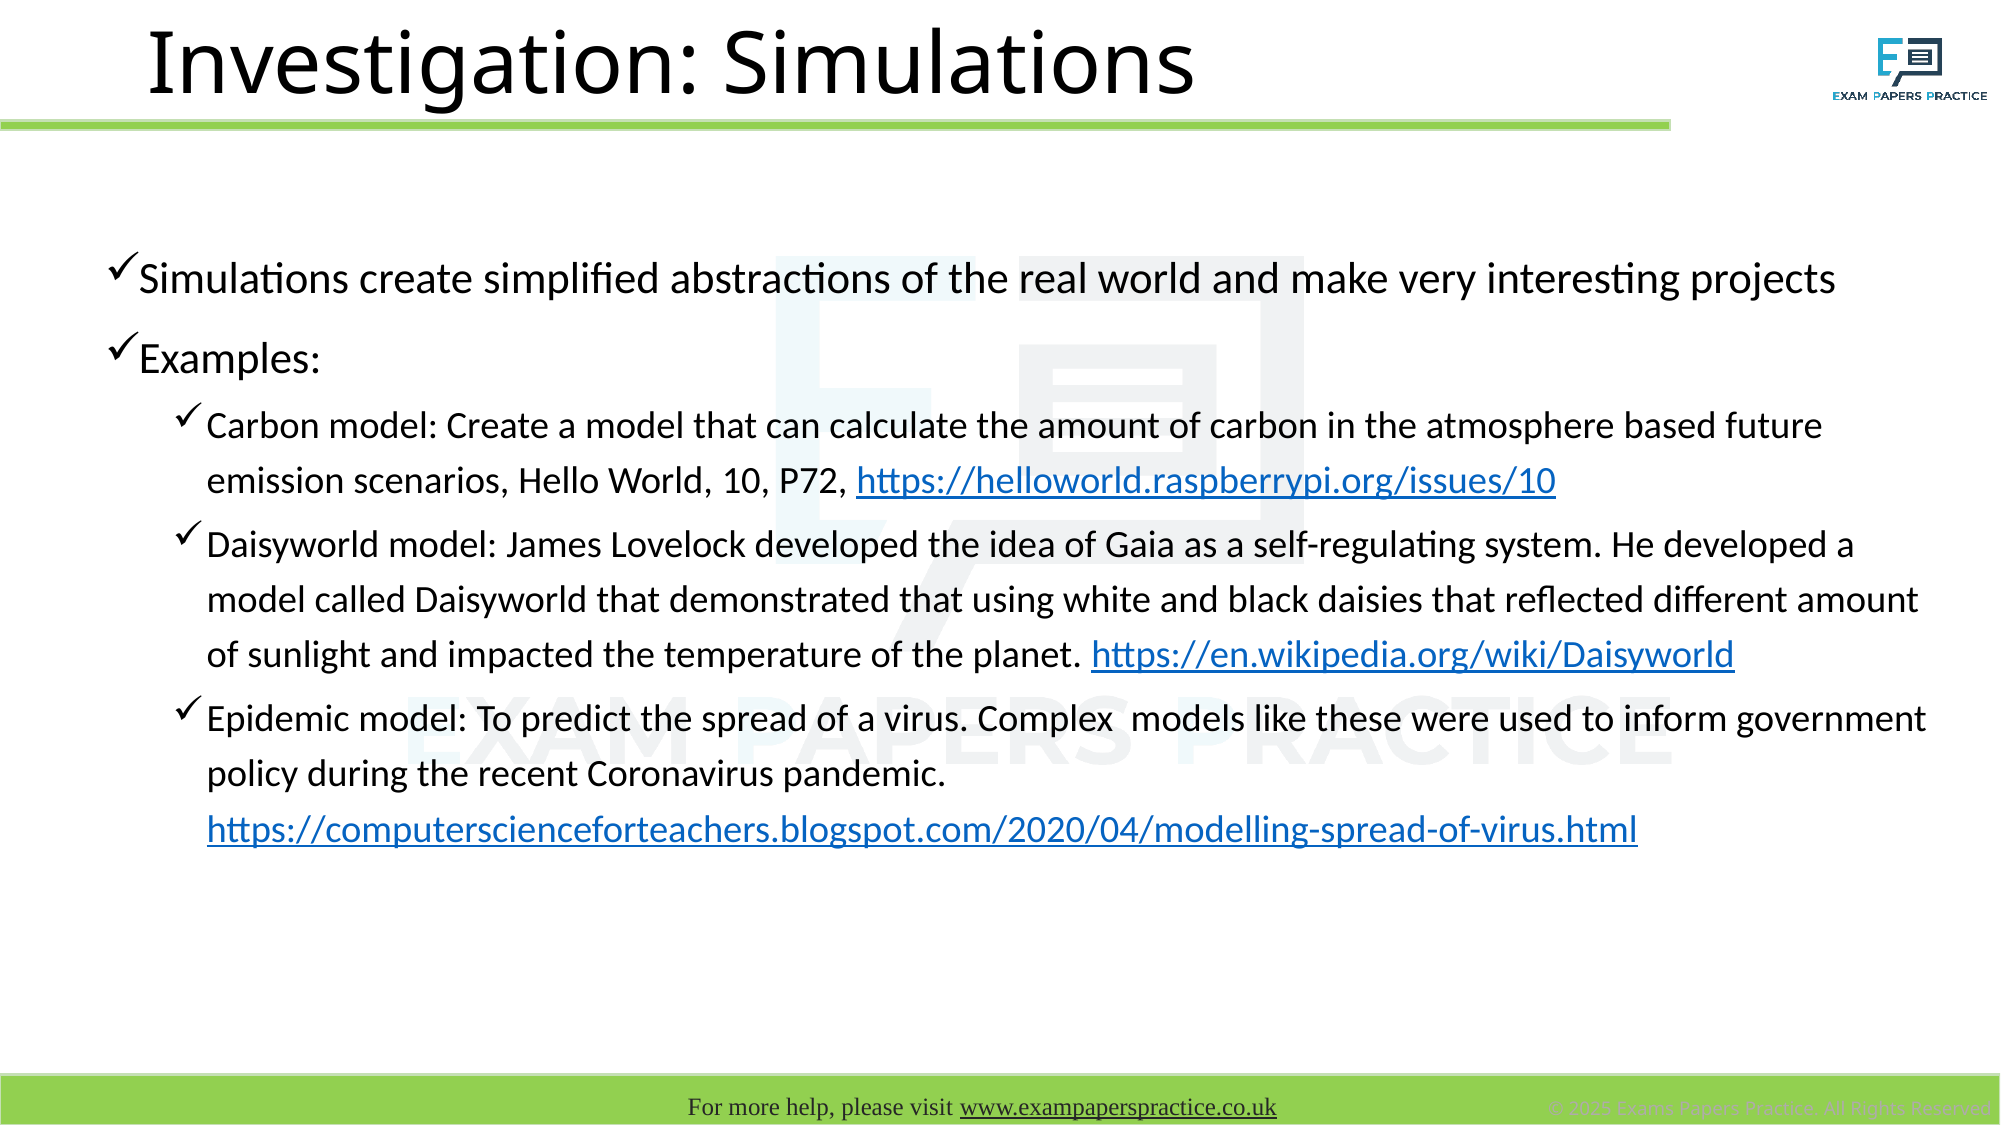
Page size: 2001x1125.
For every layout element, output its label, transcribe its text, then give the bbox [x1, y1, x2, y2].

title Investigation: Simulations [132, 11, 1858, 121]
list Simulations create simplified abstractions of the real world and make very interesting projects Examples: Carbon model: Create a model that can calculate the amount of carbon in the atmosphere based future emission scenarios, Hello World, 10, P72, https://helloworld.raspberrypi.org/issues/10 Daisyworld model: James Lovelock developed the idea of Gaia as a self-regulating system. He developed a model called Daisyworld that demonstrated that using white and black daisies that reflected different amount of sunlight and impacted the temperature of the planet. https://en.wikipedia.org/wiki/Daisyworld Epidemic model: To predict the spread of a virus. Complex models like these were used to inform government policy during the recent Coronavirus pandemic. https://computerscienceforteachers.blogspot.com/2020/04/modelling-spread-of-virus.html [89, 230, 1953, 944]
